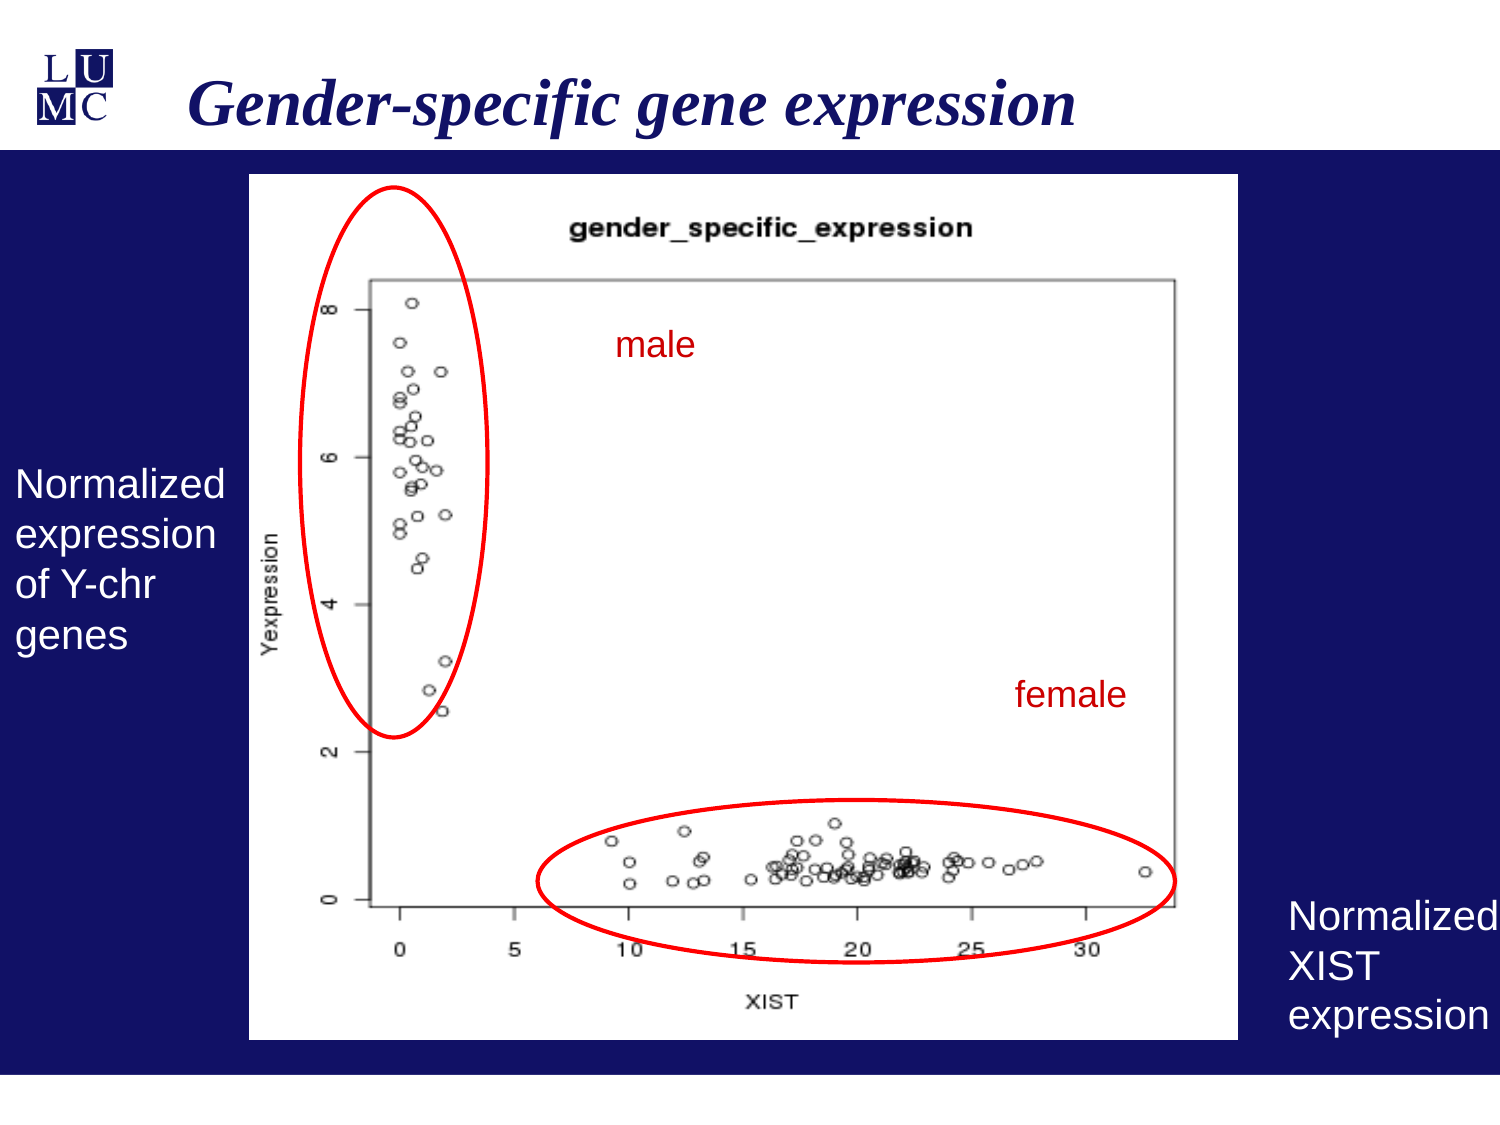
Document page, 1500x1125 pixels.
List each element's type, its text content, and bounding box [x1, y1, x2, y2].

picture [37, 49, 113, 125]
text_box Normalized expression of Y-chr genes [0, 449, 242, 665]
title Gender-specific gene expression [187, 19, 1463, 141]
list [249, 174, 1238, 1040]
text_box Normalized XIST expression [1273, 880, 1500, 1046]
